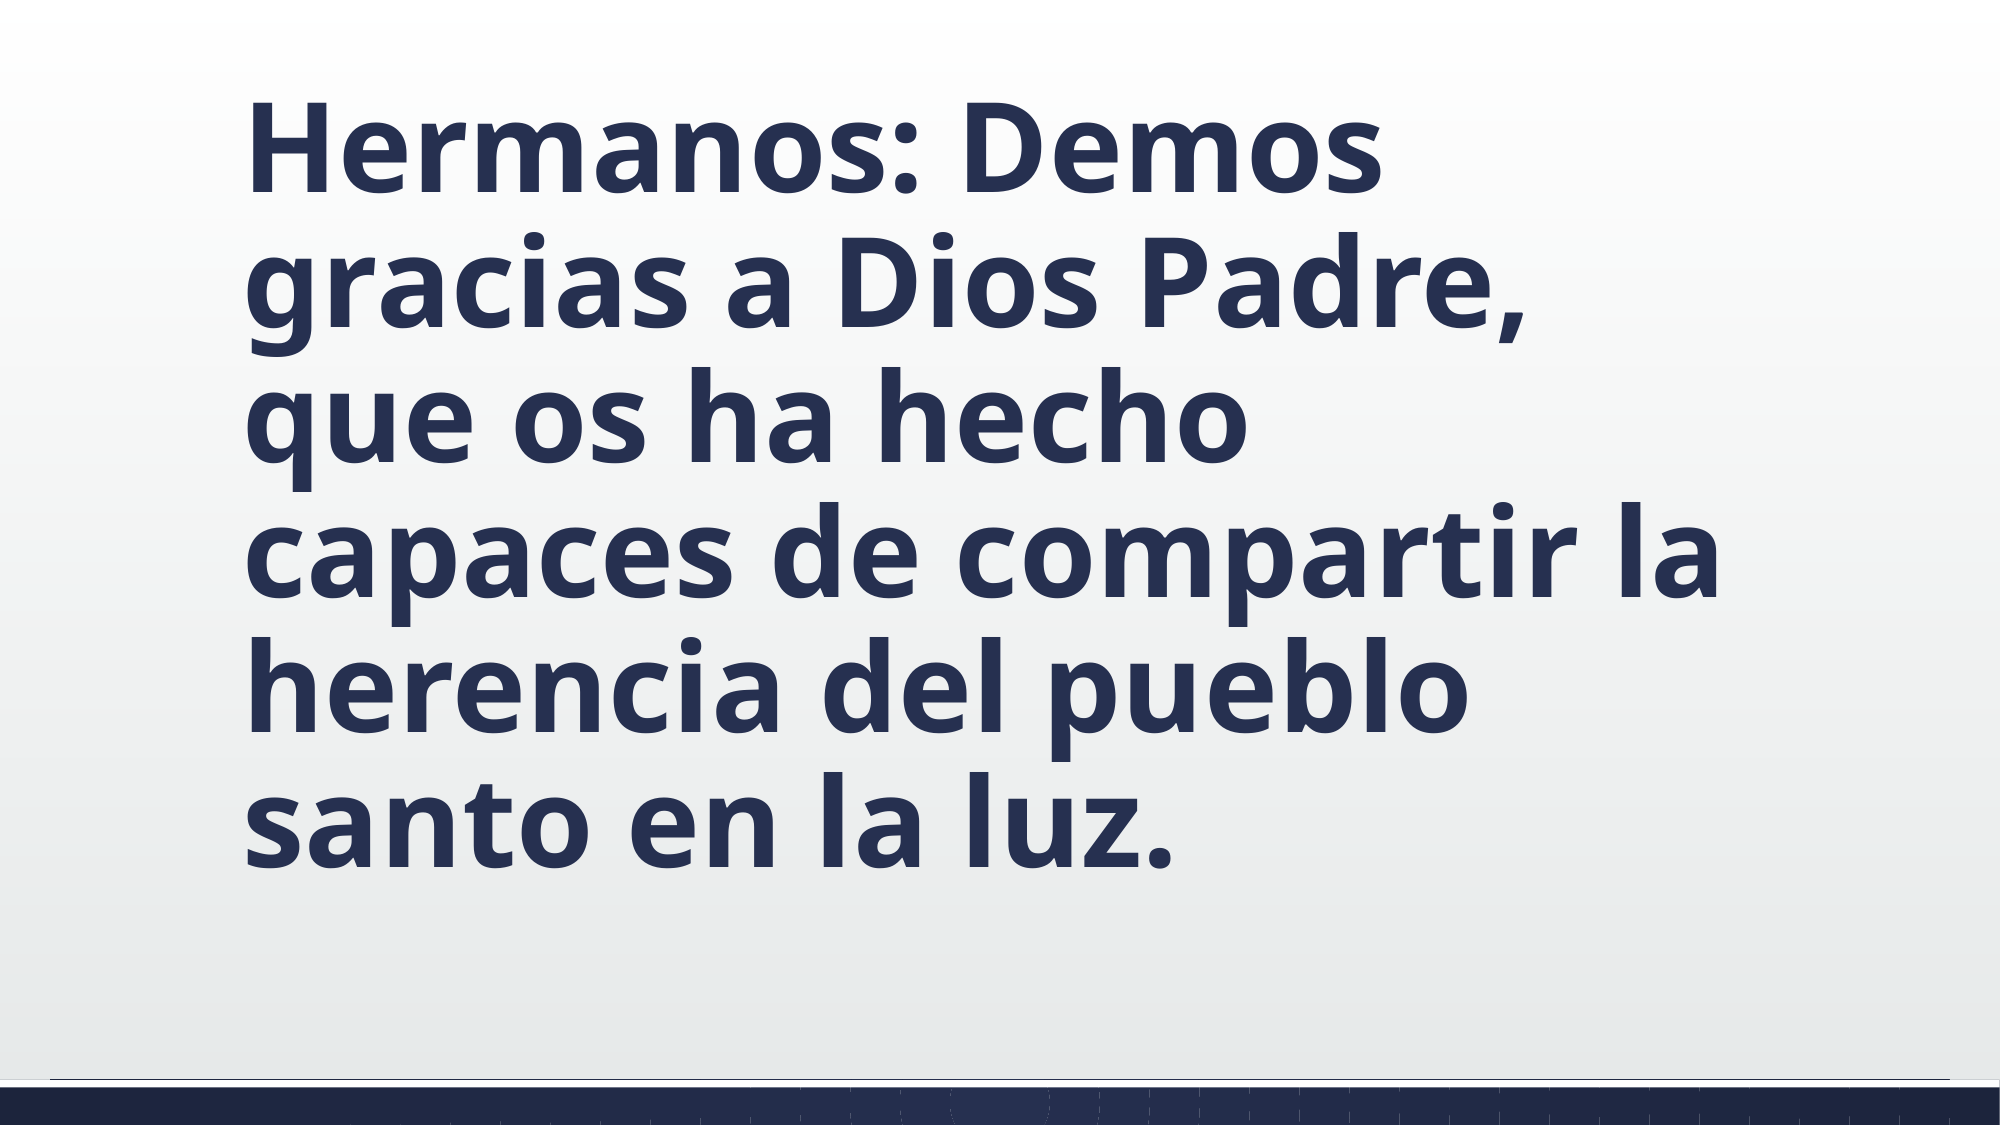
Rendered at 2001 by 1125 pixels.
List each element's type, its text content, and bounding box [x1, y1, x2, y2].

list Hermanos: Demos gracias a Dios Padre, que os ha hecho capaces de compartir la herencia del pueblo santo en la luz. [219, 76, 1780, 990]
